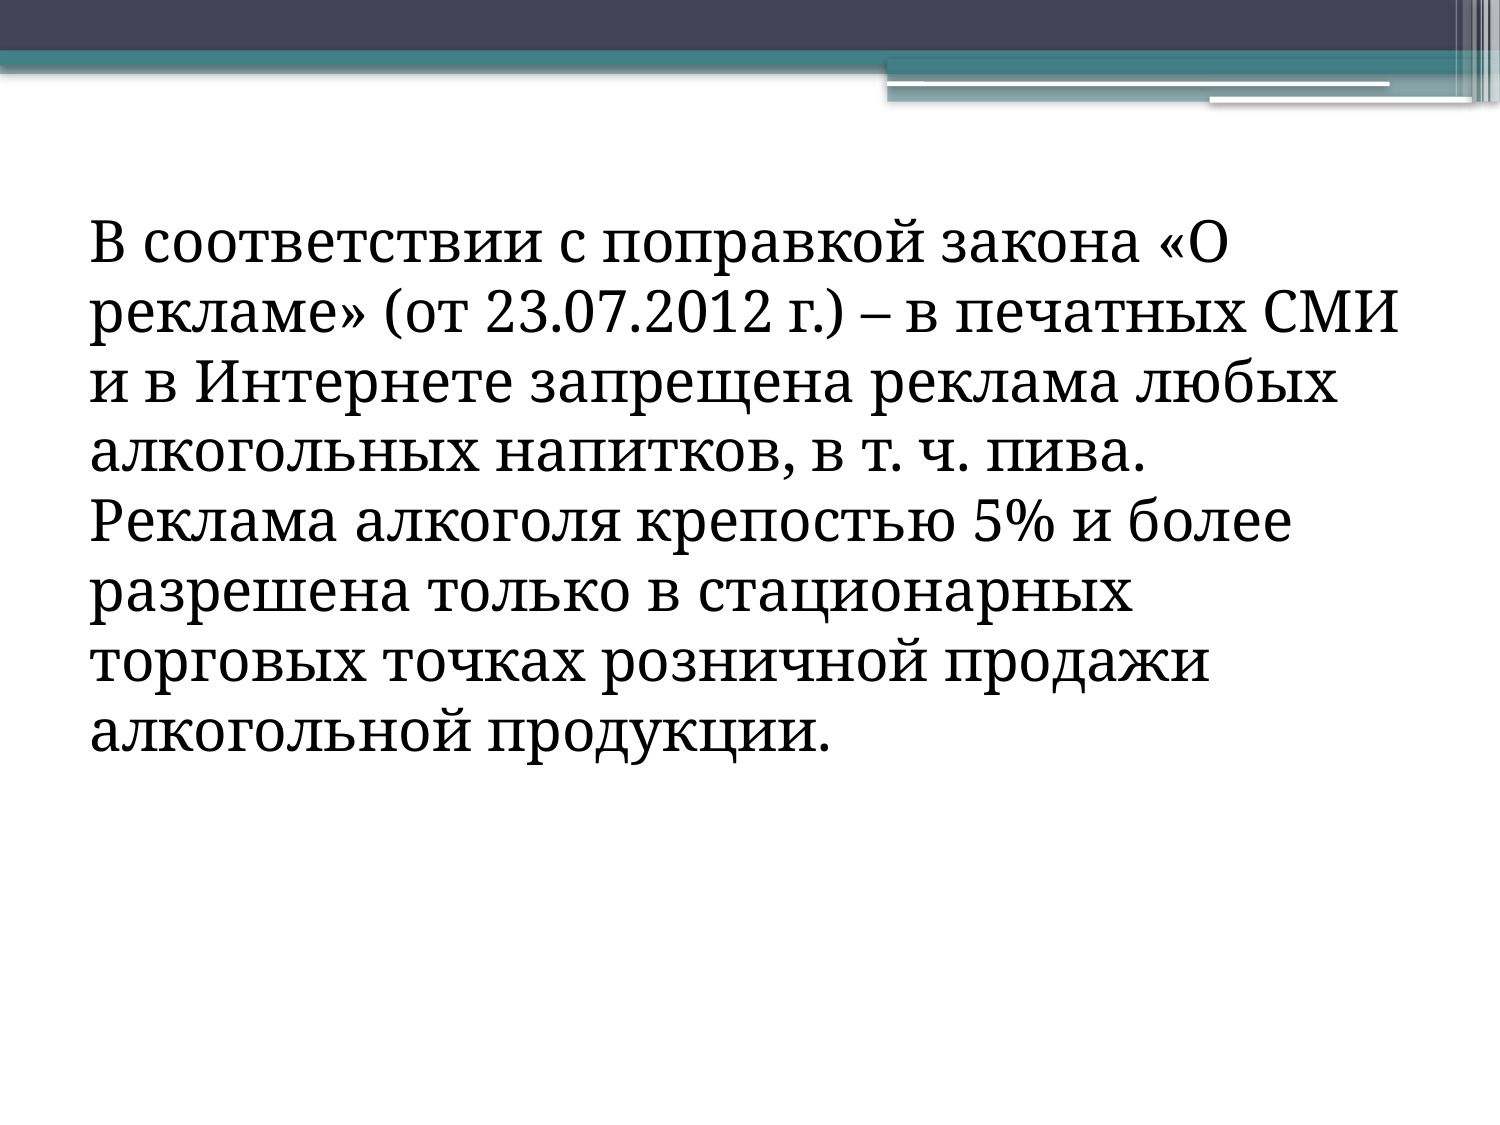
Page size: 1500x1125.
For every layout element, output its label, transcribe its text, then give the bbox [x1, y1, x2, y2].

list В соответствии с поправкой закона «О рекламе» (от 23.07.2012 г.) – в печатных СМИ и в Интернете запрещена реклама любых алкогольных напитков, в т. ч. пива. Реклама алкоголя крепостью 5% и более разрешена только в стационарных торговых точках розничной продажи алкогольной продукции. [75, 196, 1425, 1005]
